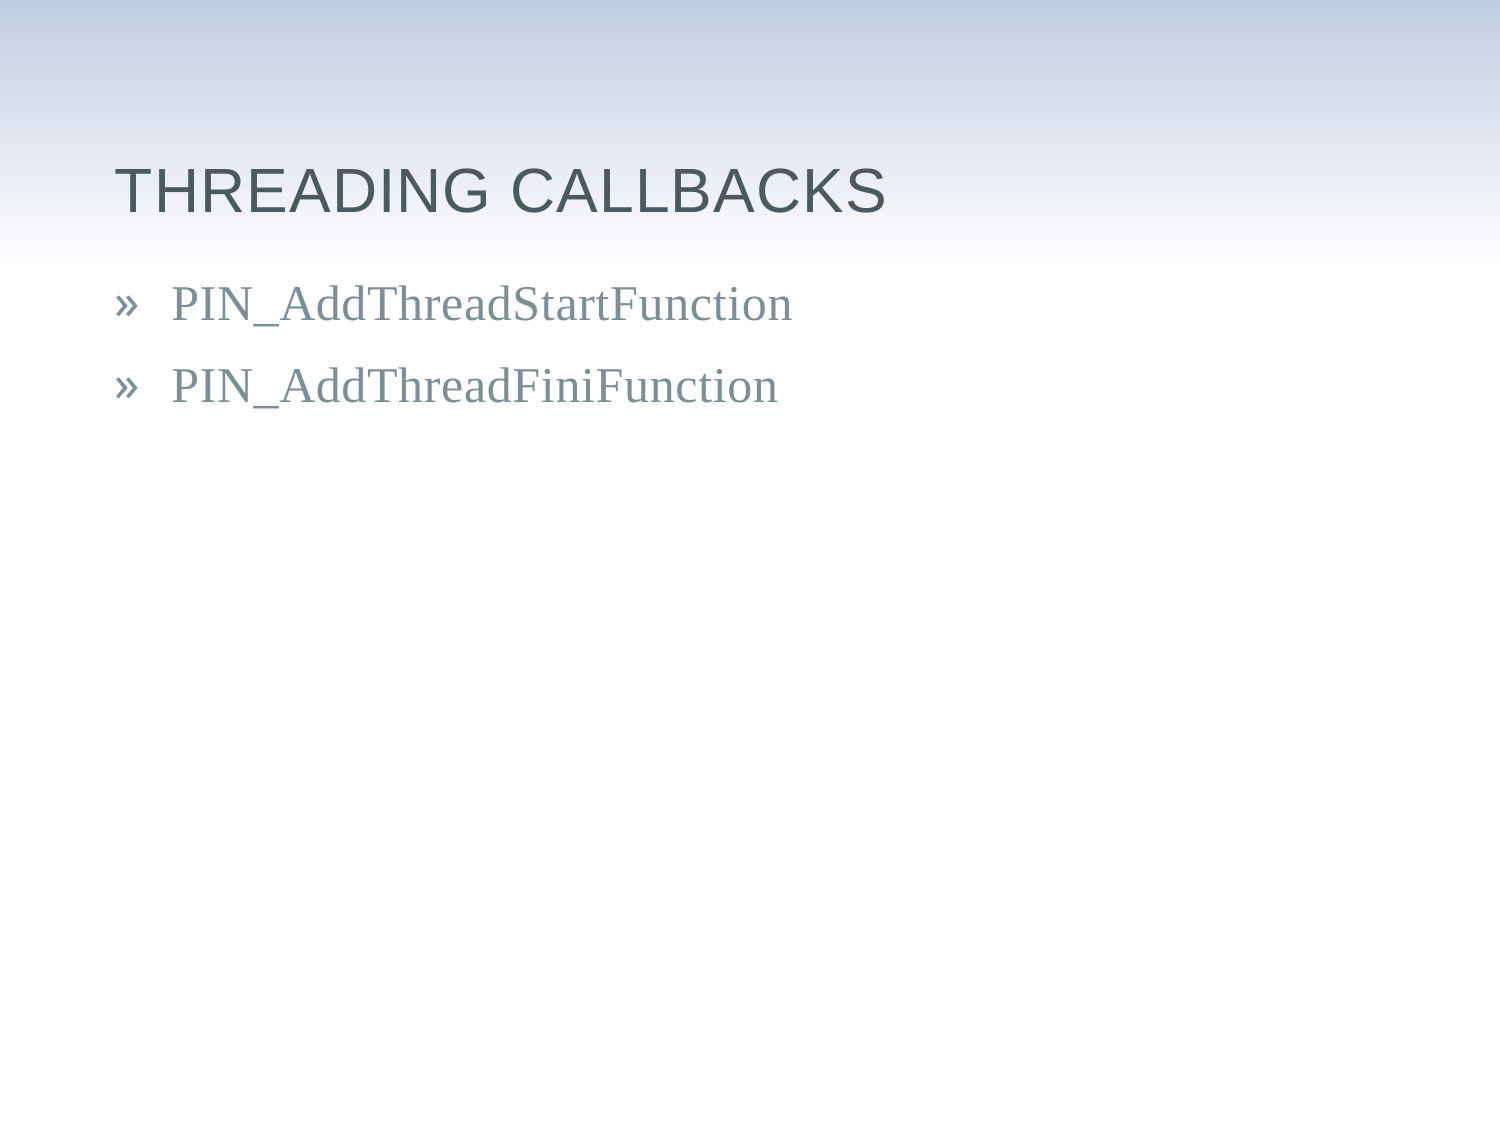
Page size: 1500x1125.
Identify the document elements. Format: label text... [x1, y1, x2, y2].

title Threading callbacks [99, 45, 1400, 233]
list PIN_AddThreadStartFunction PIN_AddThreadFiniFunction [99, 262, 1400, 938]
